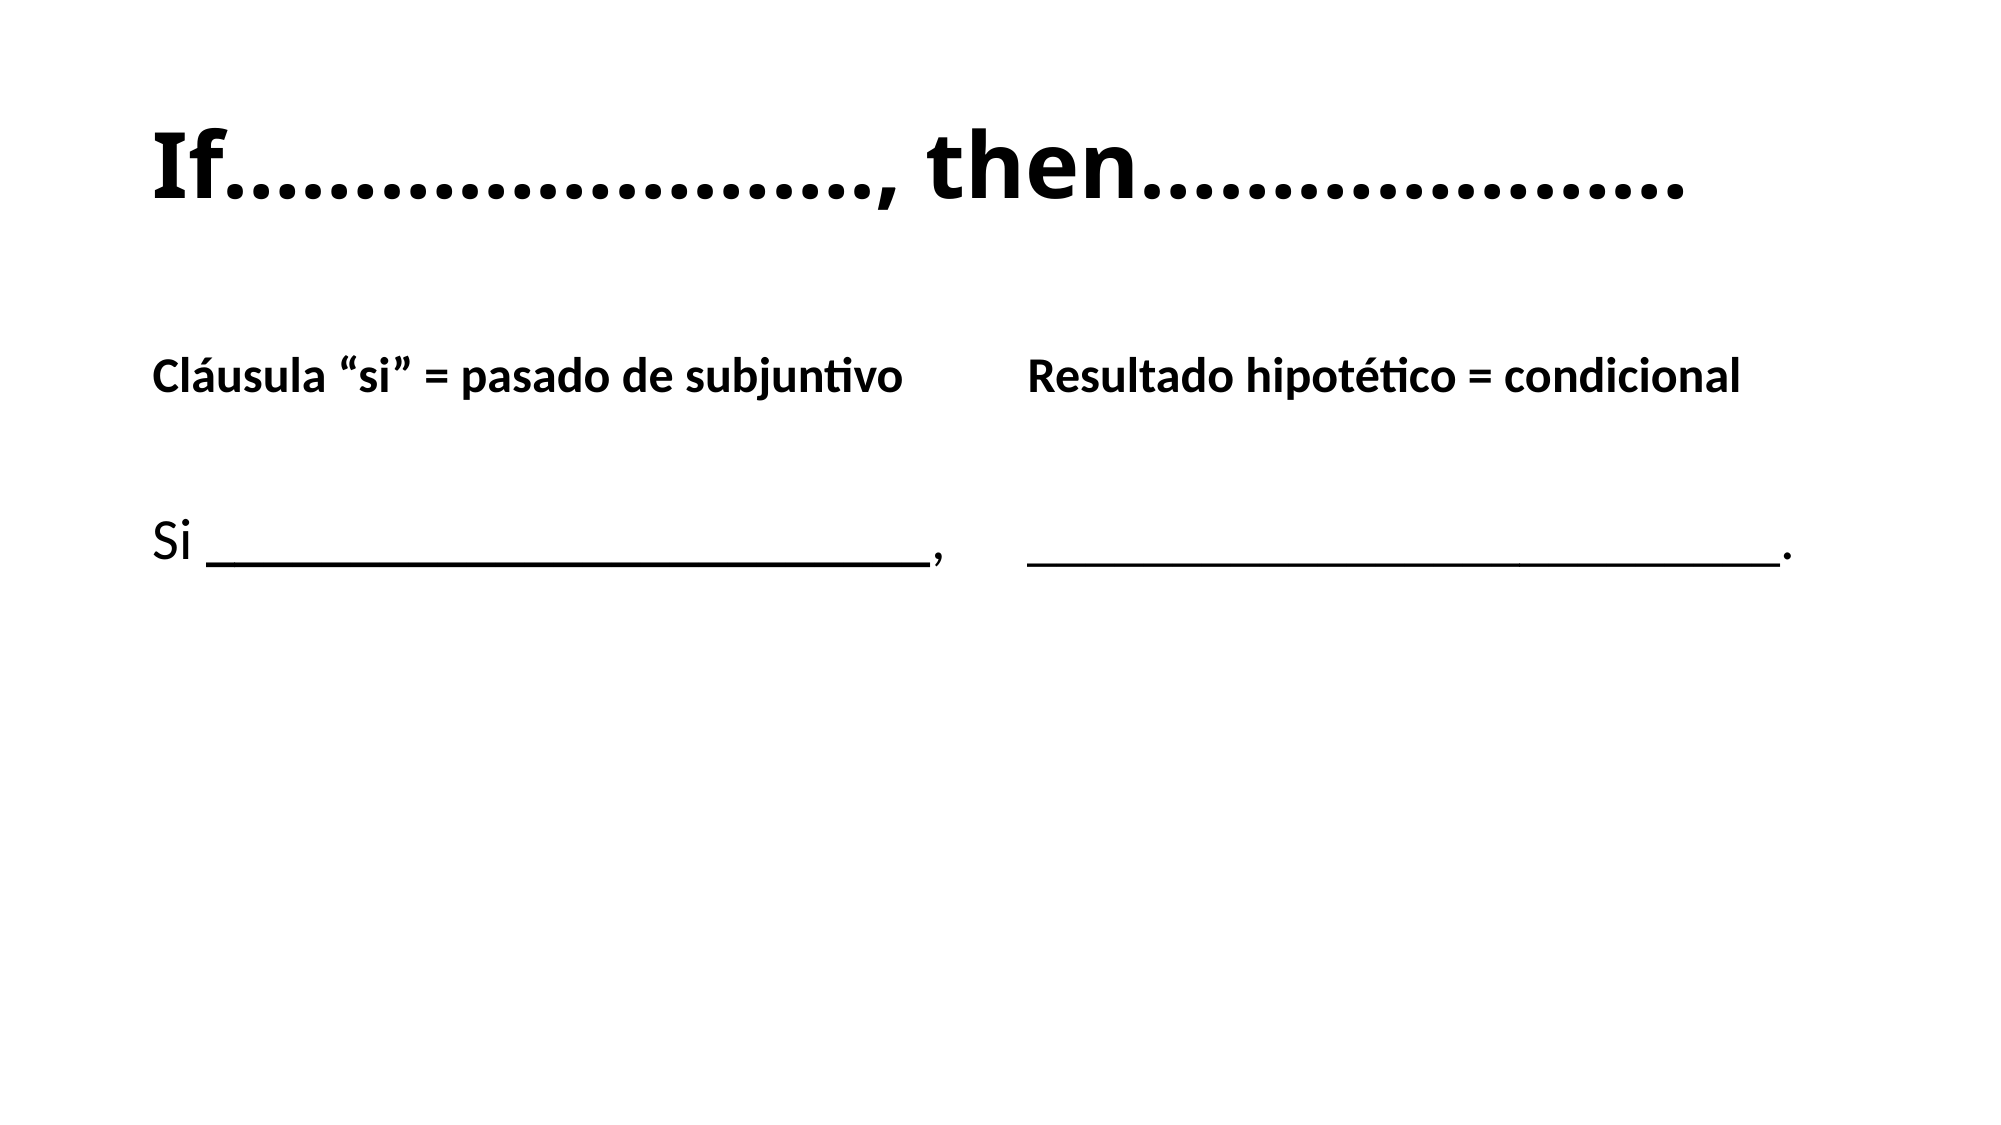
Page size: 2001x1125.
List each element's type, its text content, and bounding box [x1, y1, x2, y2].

list Cláusula “si” = pasado de subjuntivo [137, 275, 984, 410]
list Resultado hipotético = condicional [1012, 275, 1863, 410]
list __________________________. [1012, 410, 1863, 1016]
list Si _________________________, [137, 410, 984, 1016]
title If……………………., then………………… [137, 59, 1863, 278]
